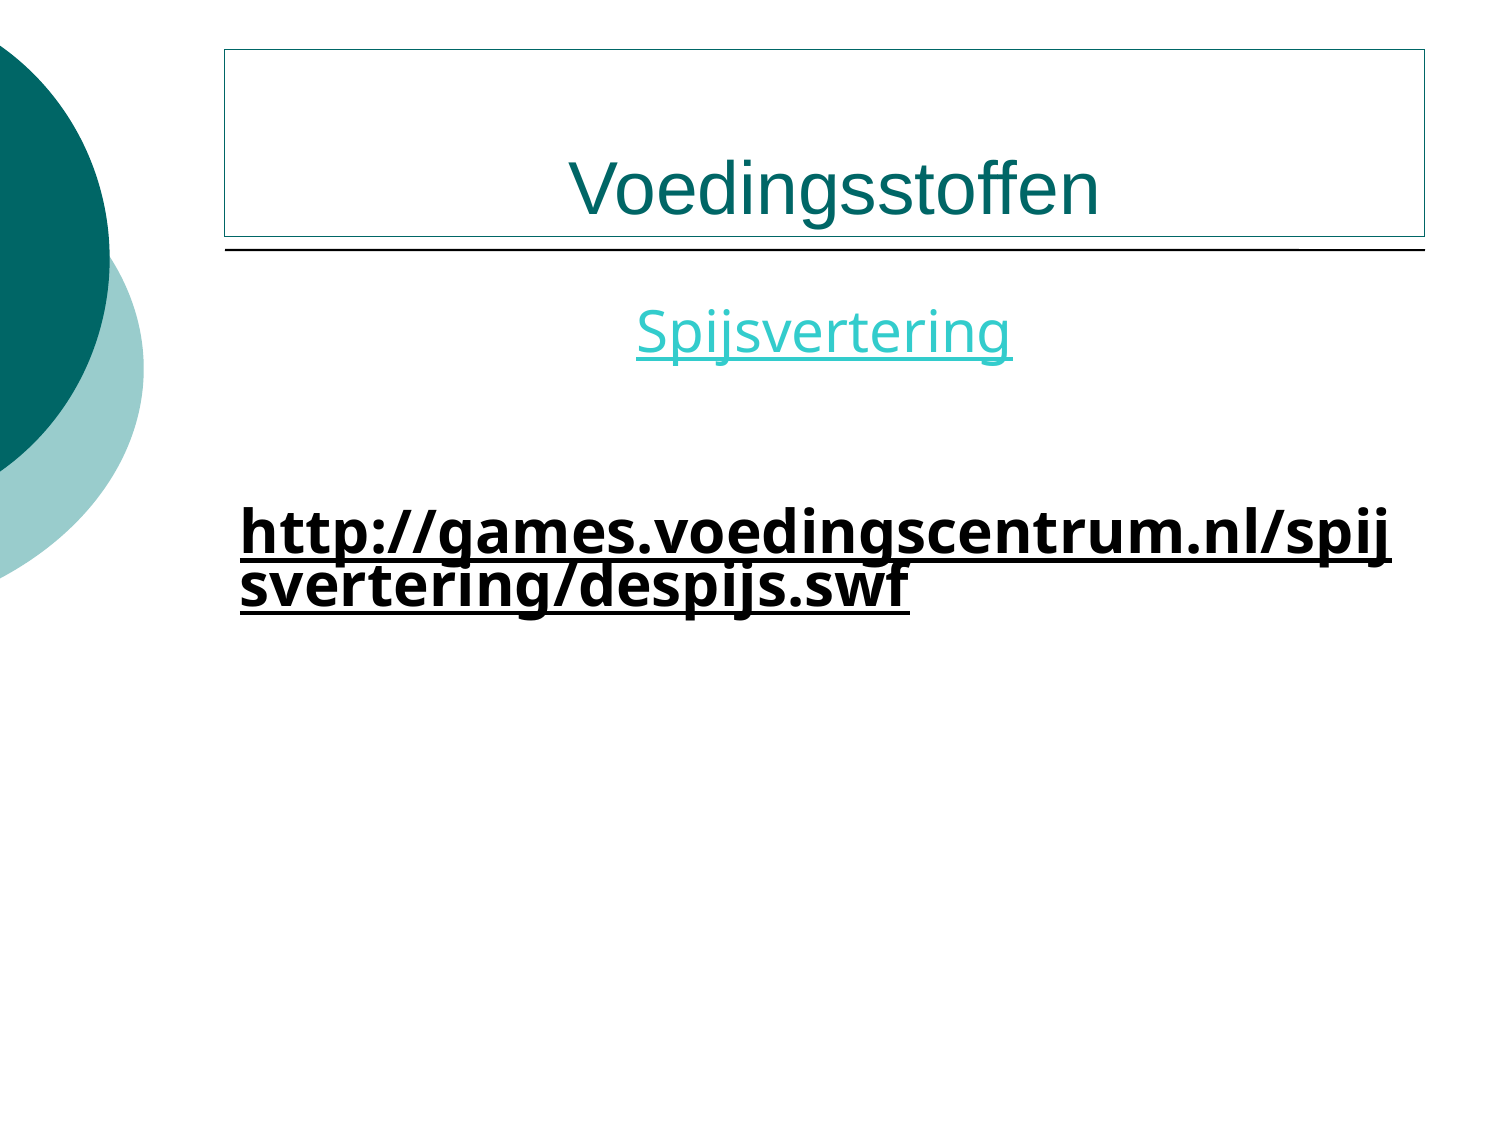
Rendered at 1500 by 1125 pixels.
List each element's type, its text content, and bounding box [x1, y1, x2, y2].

title Voedingsstoffen [224, 49, 1425, 237]
list Spijsvertering http://games.voedingscentrum.nl/spijsvertering/despijs.swf [224, 299, 1425, 975]
